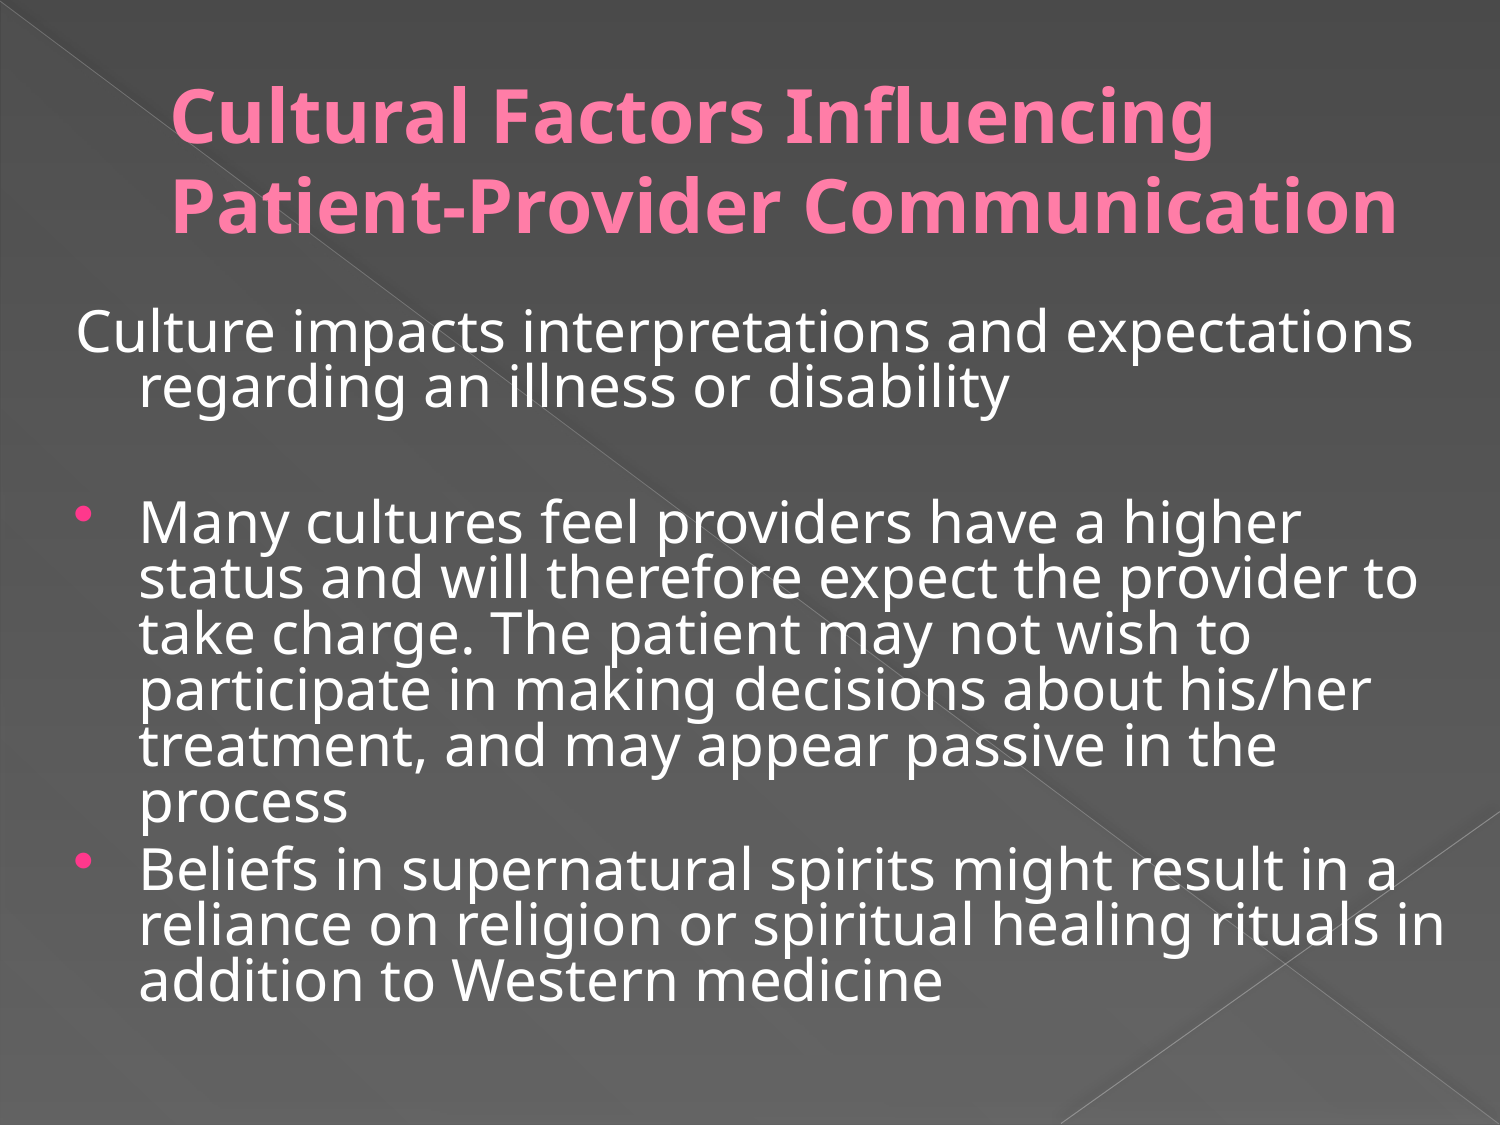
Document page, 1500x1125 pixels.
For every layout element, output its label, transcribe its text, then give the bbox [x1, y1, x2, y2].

title Cultural Factors Influencing Patient-Provider Communication [75, 43, 1425, 274]
list Culture impacts interpretations and expectations regarding an illness or disability Many cultures feel providers have a higher status and will therefore expect the provider to take charge. The patient may not wish to participate in making decisions about his/her treatment, and may appear passive in the process Beliefs in supernatural spirits might result in a reliance on religion or spiritual healing rituals in addition to Western medicine [50, 299, 1475, 1125]
